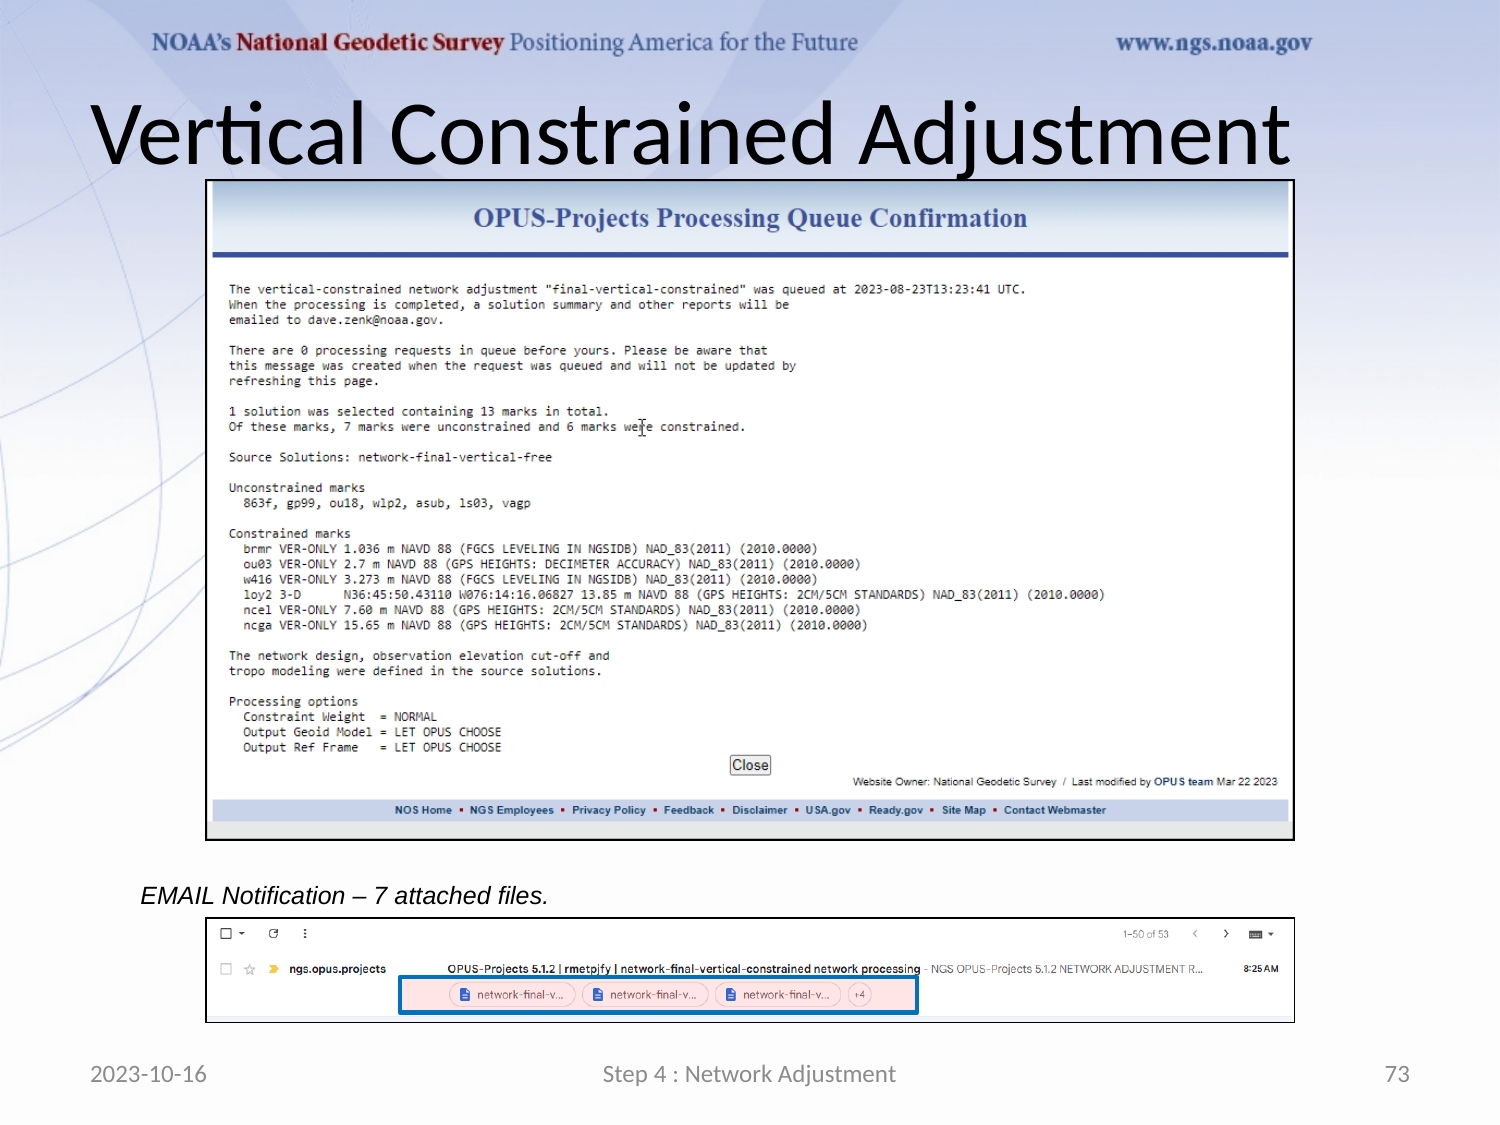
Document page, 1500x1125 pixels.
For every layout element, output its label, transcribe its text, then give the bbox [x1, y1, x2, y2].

title Vertical Constrained Adjustment [74, 74, 1426, 181]
text_box EMAIL Notification – 7 attached files. [125, 872, 580, 917]
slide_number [75, 1042, 425, 1103]
slide_number 73 [1074, 1042, 1425, 1103]
picture [0, 0, 1500, 1125]
footer Step 4 : Network Adjustment [512, 1042, 988, 1103]
